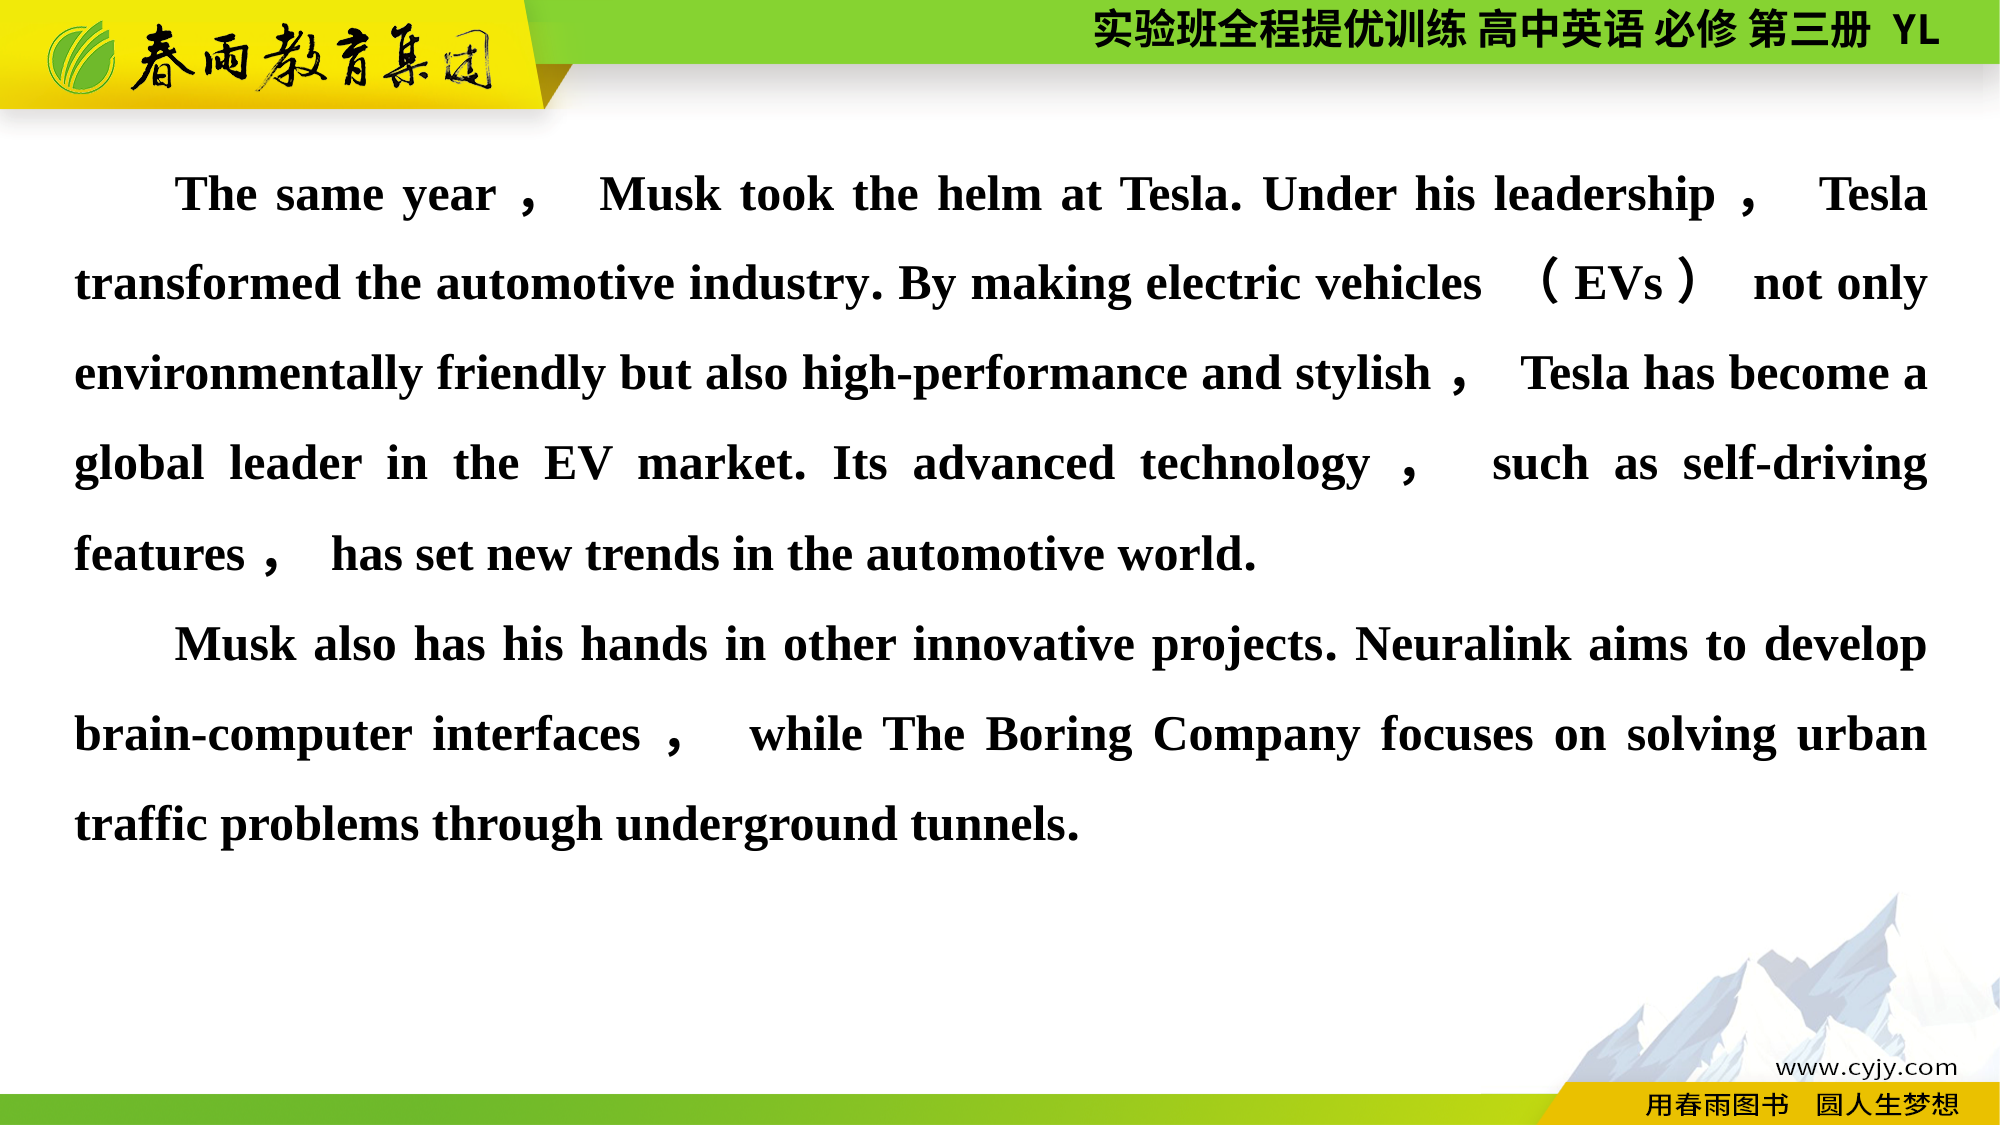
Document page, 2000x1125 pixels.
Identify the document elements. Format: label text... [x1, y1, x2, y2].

picture [0, 0, 2000, 1125]
list The same year， Musk took the helm at Tesla. Under his leadership， Tesla transformed the automotive industry. By making electric vehicles （EVs） not only environmentally friendly but also high-performance and stylish， Tesla has become a global leader in the EV market. Its advanced technology， such as self-driving features， has set new trends in the automotive world. Musk also has his hands in other innovative projects. Neuralink aims to develop brain-computer interfaces， while The Boring Company focuses on solving urban traffic problems through underground tunnels. [59, 122, 1944, 865]
